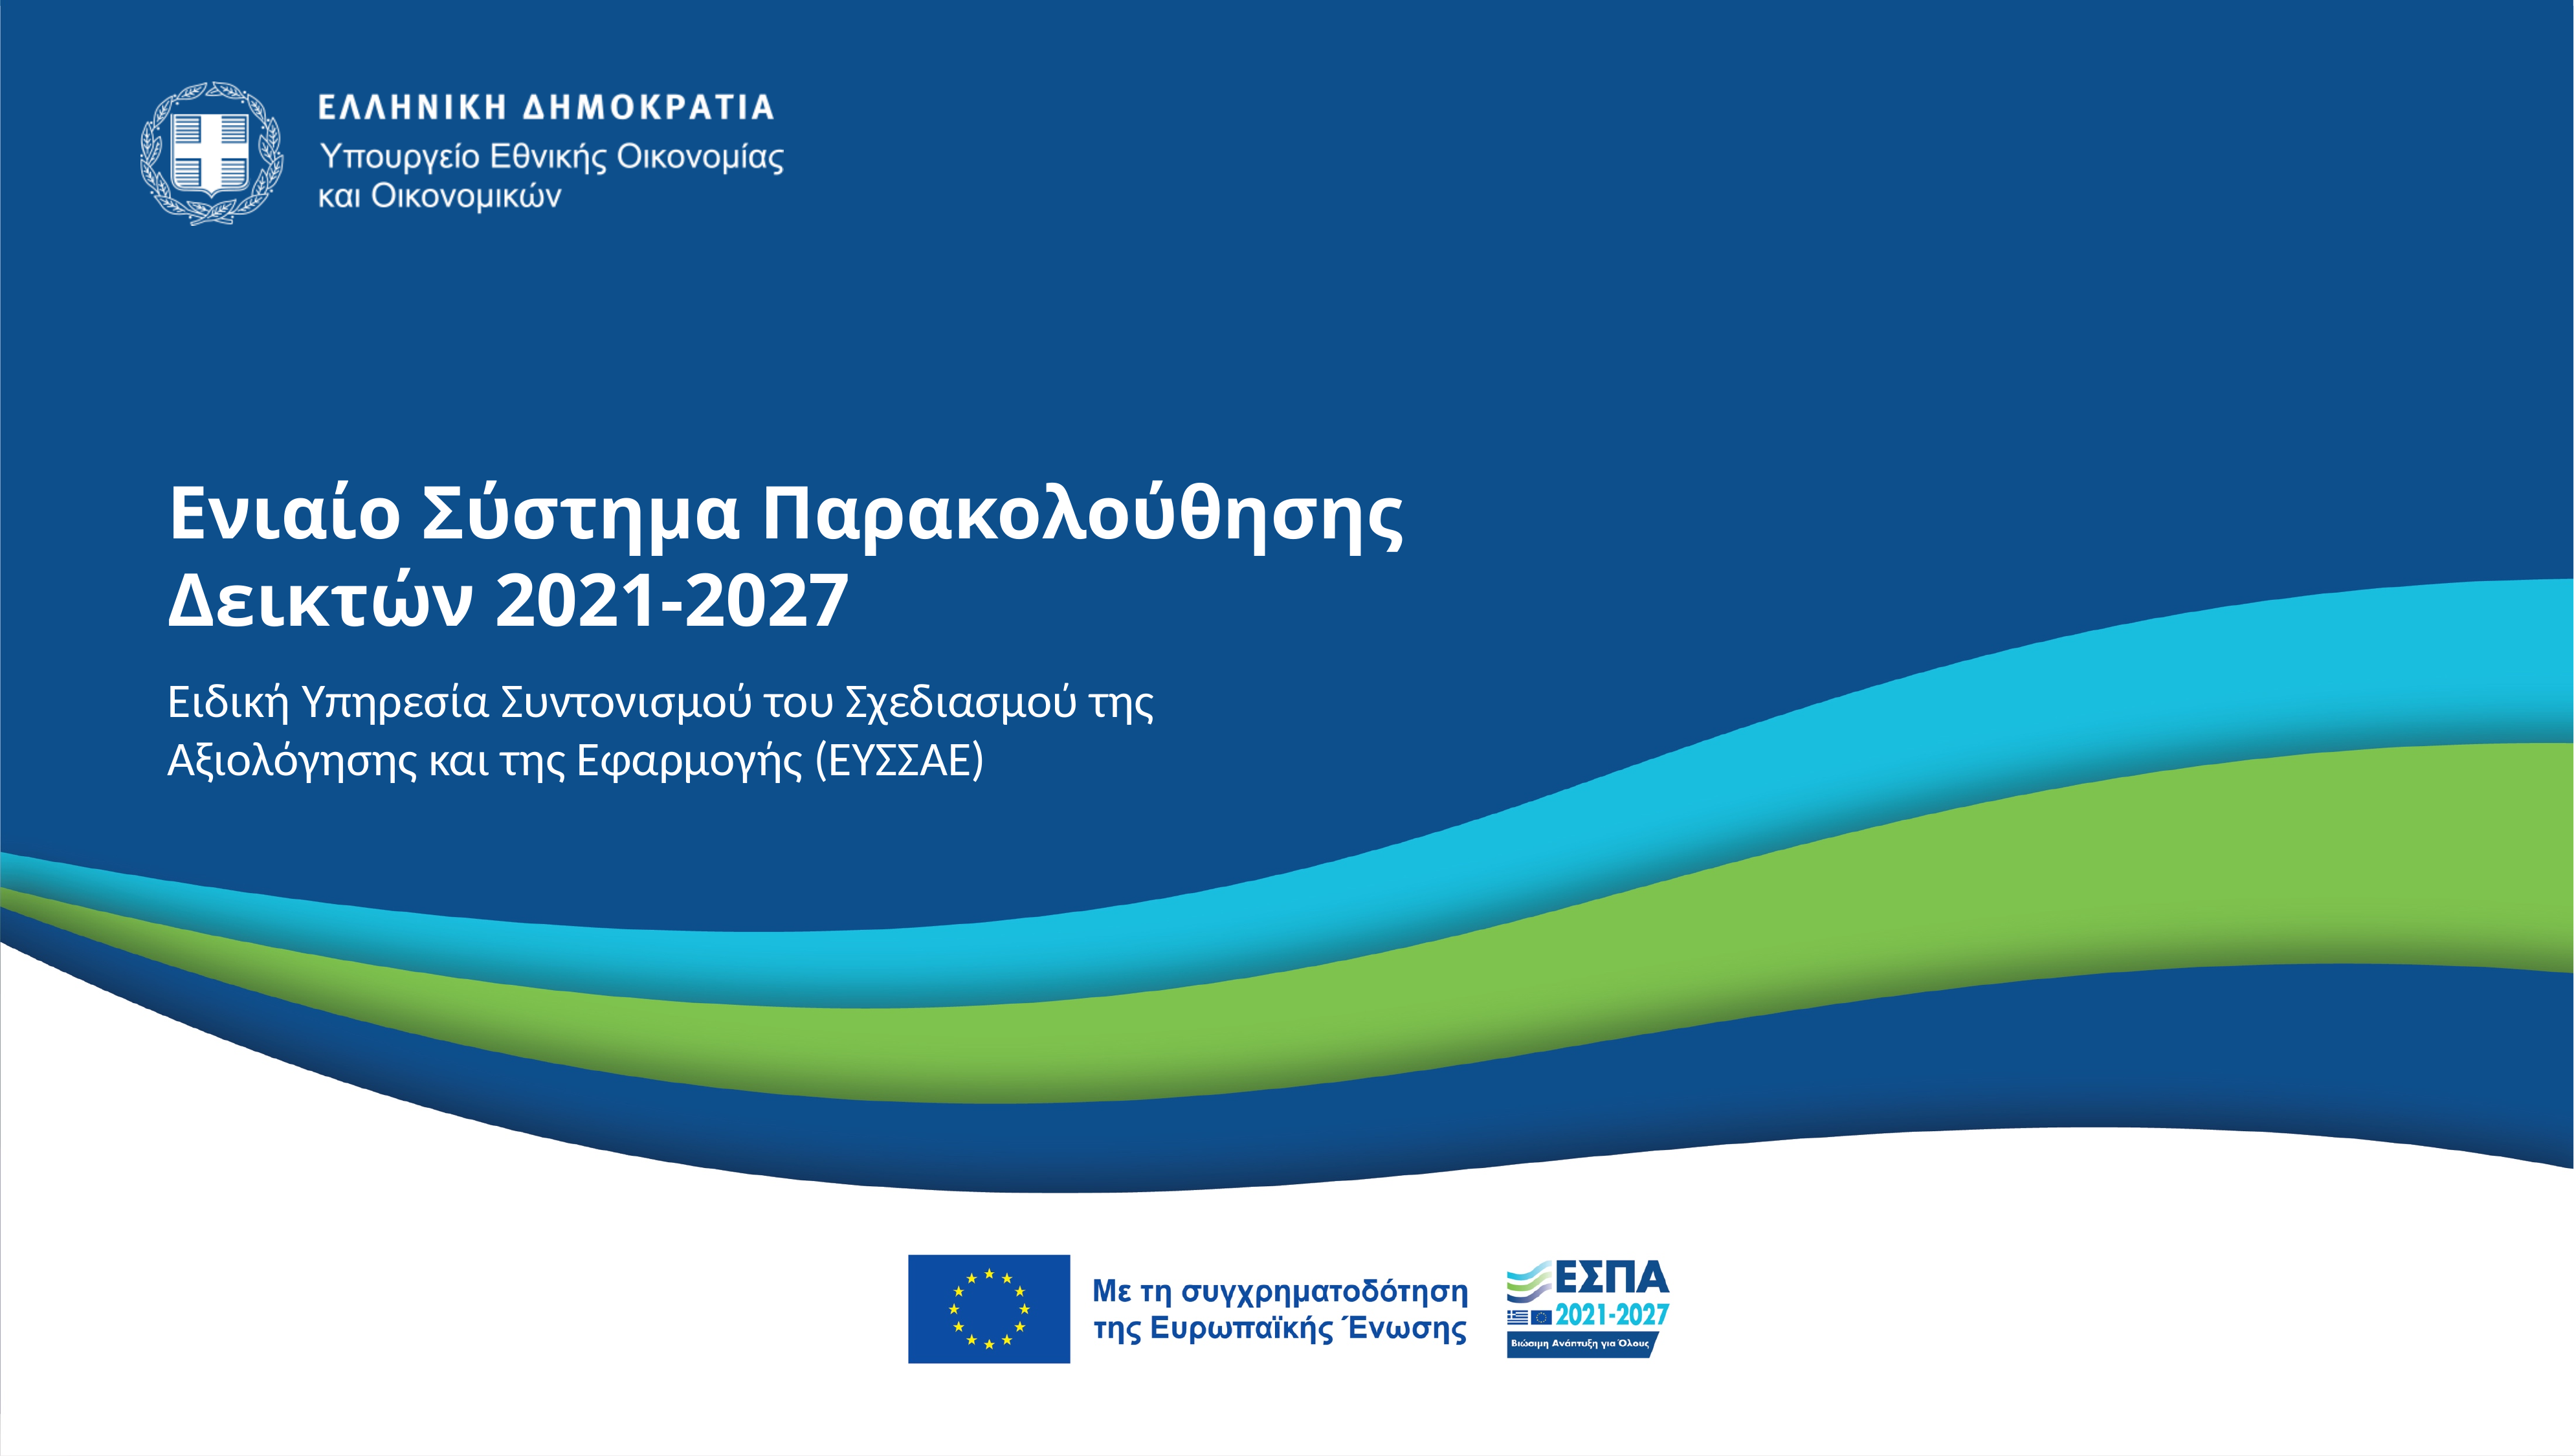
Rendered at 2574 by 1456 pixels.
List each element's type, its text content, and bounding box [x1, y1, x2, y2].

text_box Ειδική Υπηρεσία Συντονισμού του Σχεδιασμού της Αξιολόγησης και της Εφαρμογής (ΕΥΣΣΑΕ) [158, 664, 1257, 790]
picture [0, 0, 2574, 1456]
text_box Ενιαίο Σύστημα Παρακολούθησης Δεικτών 2021-2027 [158, 461, 1445, 645]
